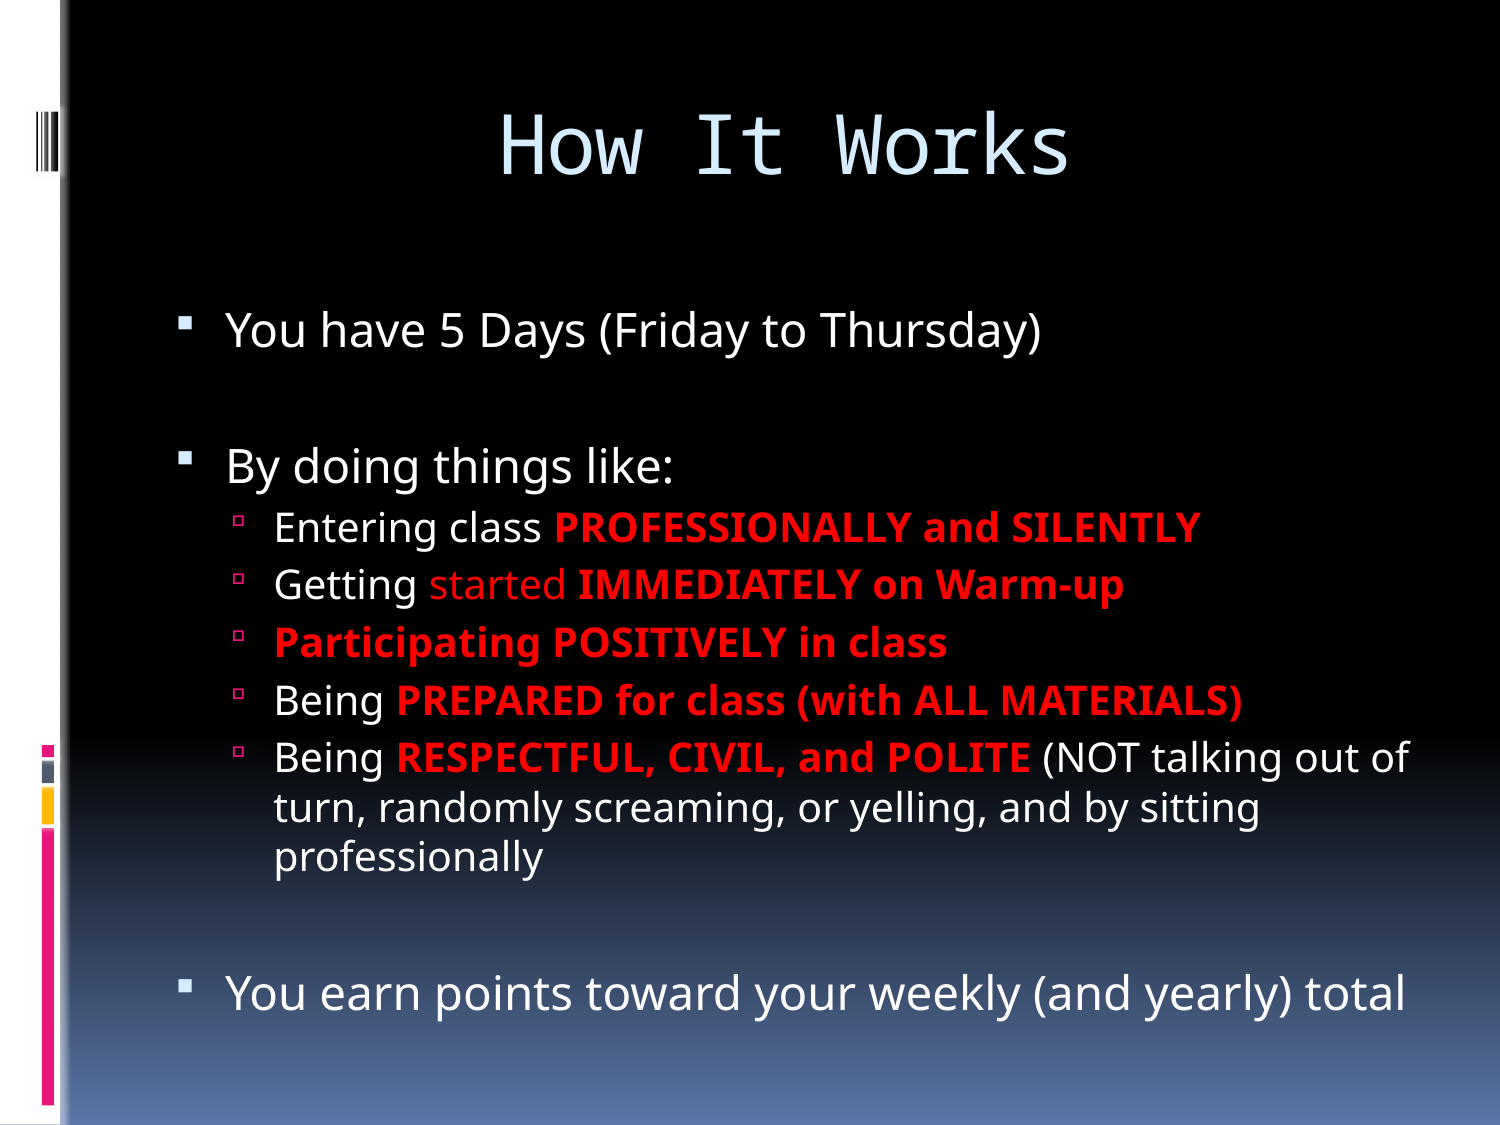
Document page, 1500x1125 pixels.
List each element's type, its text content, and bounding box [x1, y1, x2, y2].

list You have 5 Days (Friday to Thursday) By doing things like: Entering class PROFESSIONALLY and SILENTLY Getting started IMMEDIATELY on Warm-up Participating POSITIVELY in class Being PREPARED for class (with ALL MATERIALS) Being RESPECTFUL, CIVIL, and POLITE (NOT talking out of turn, randomly screaming, or yelling, and by sitting professionally You earn points toward your weekly (and yearly) total [150, 292, 1425, 1043]
title How It Works [150, 83, 1425, 234]
